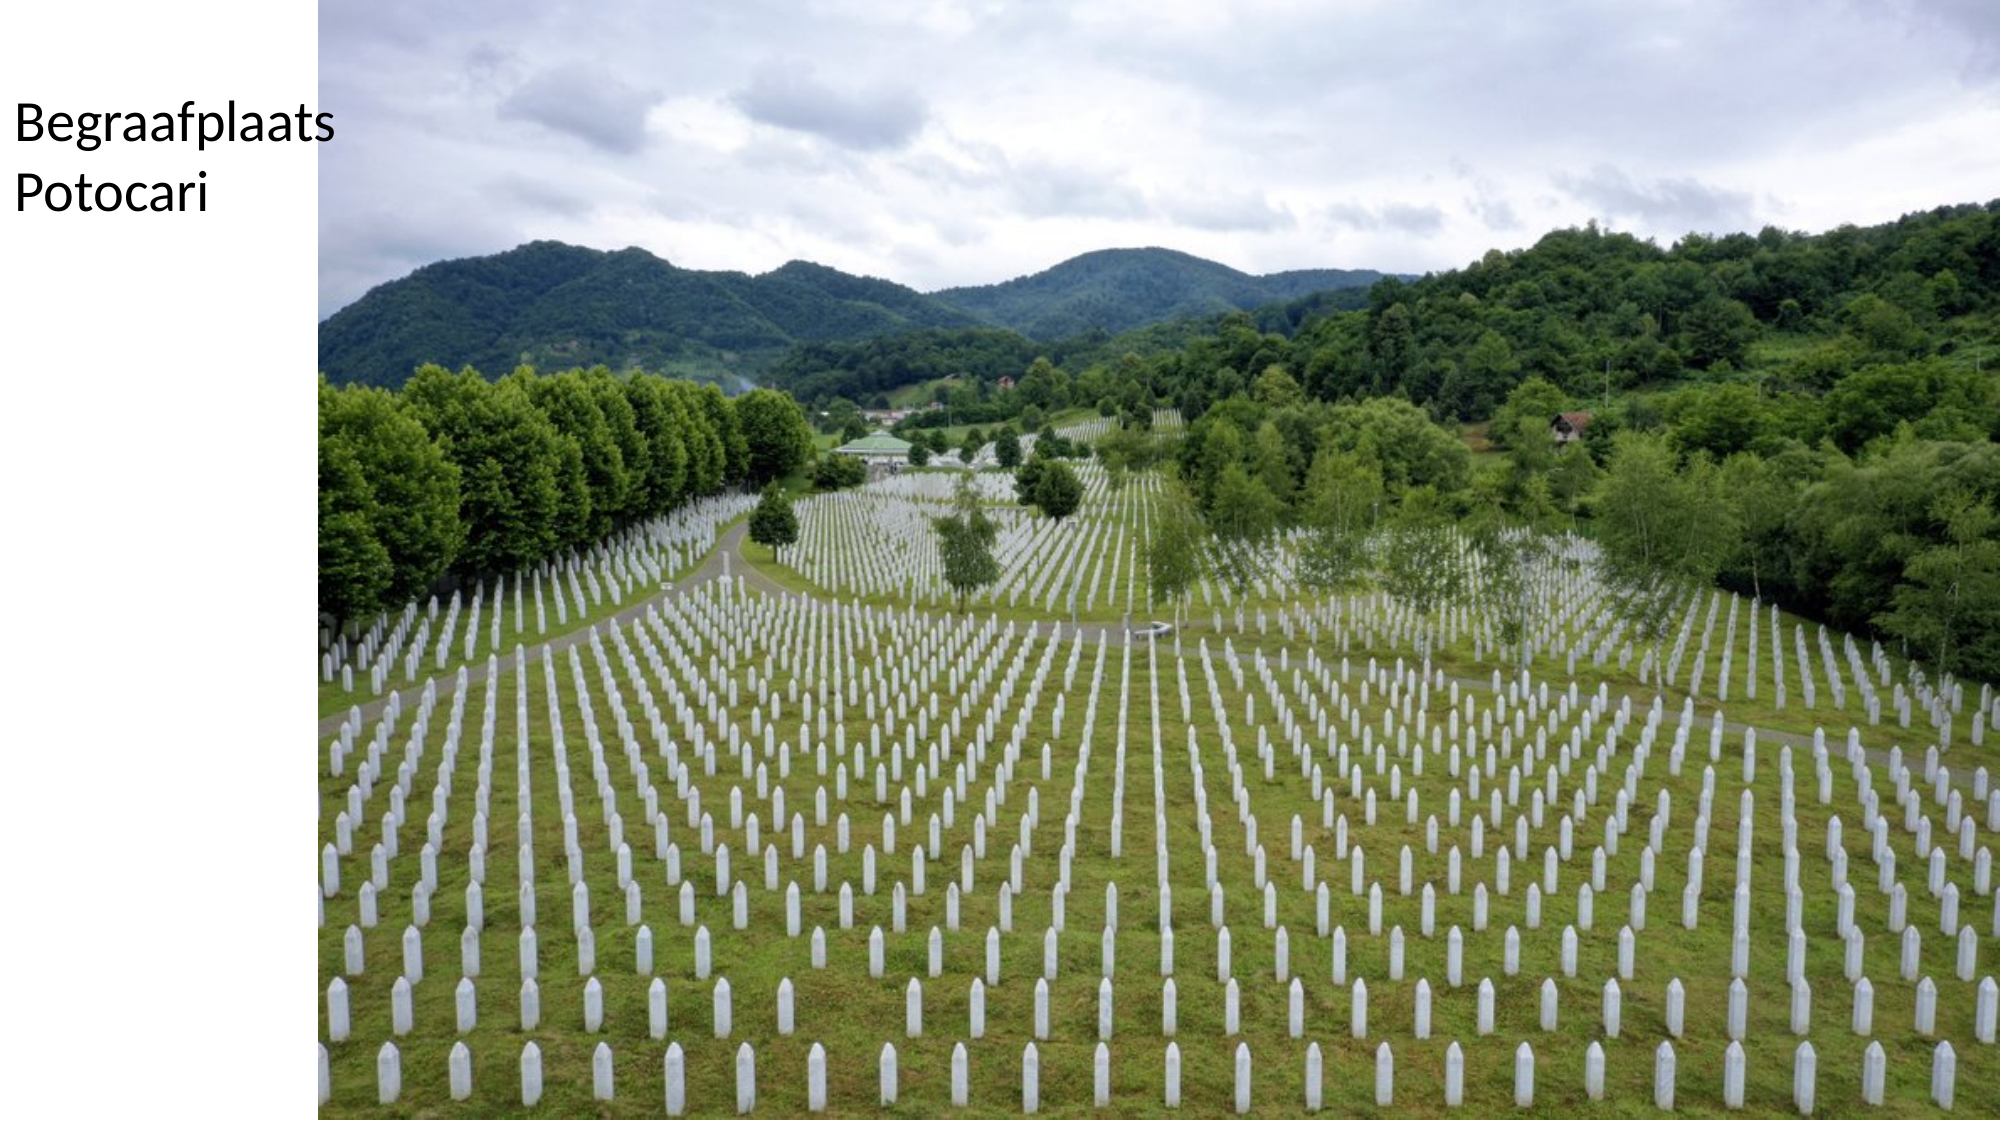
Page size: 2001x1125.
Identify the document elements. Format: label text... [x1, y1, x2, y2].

text_box Begraafplaats Potocari [0, 76, 318, 276]
picture [318, 0, 2000, 1120]
